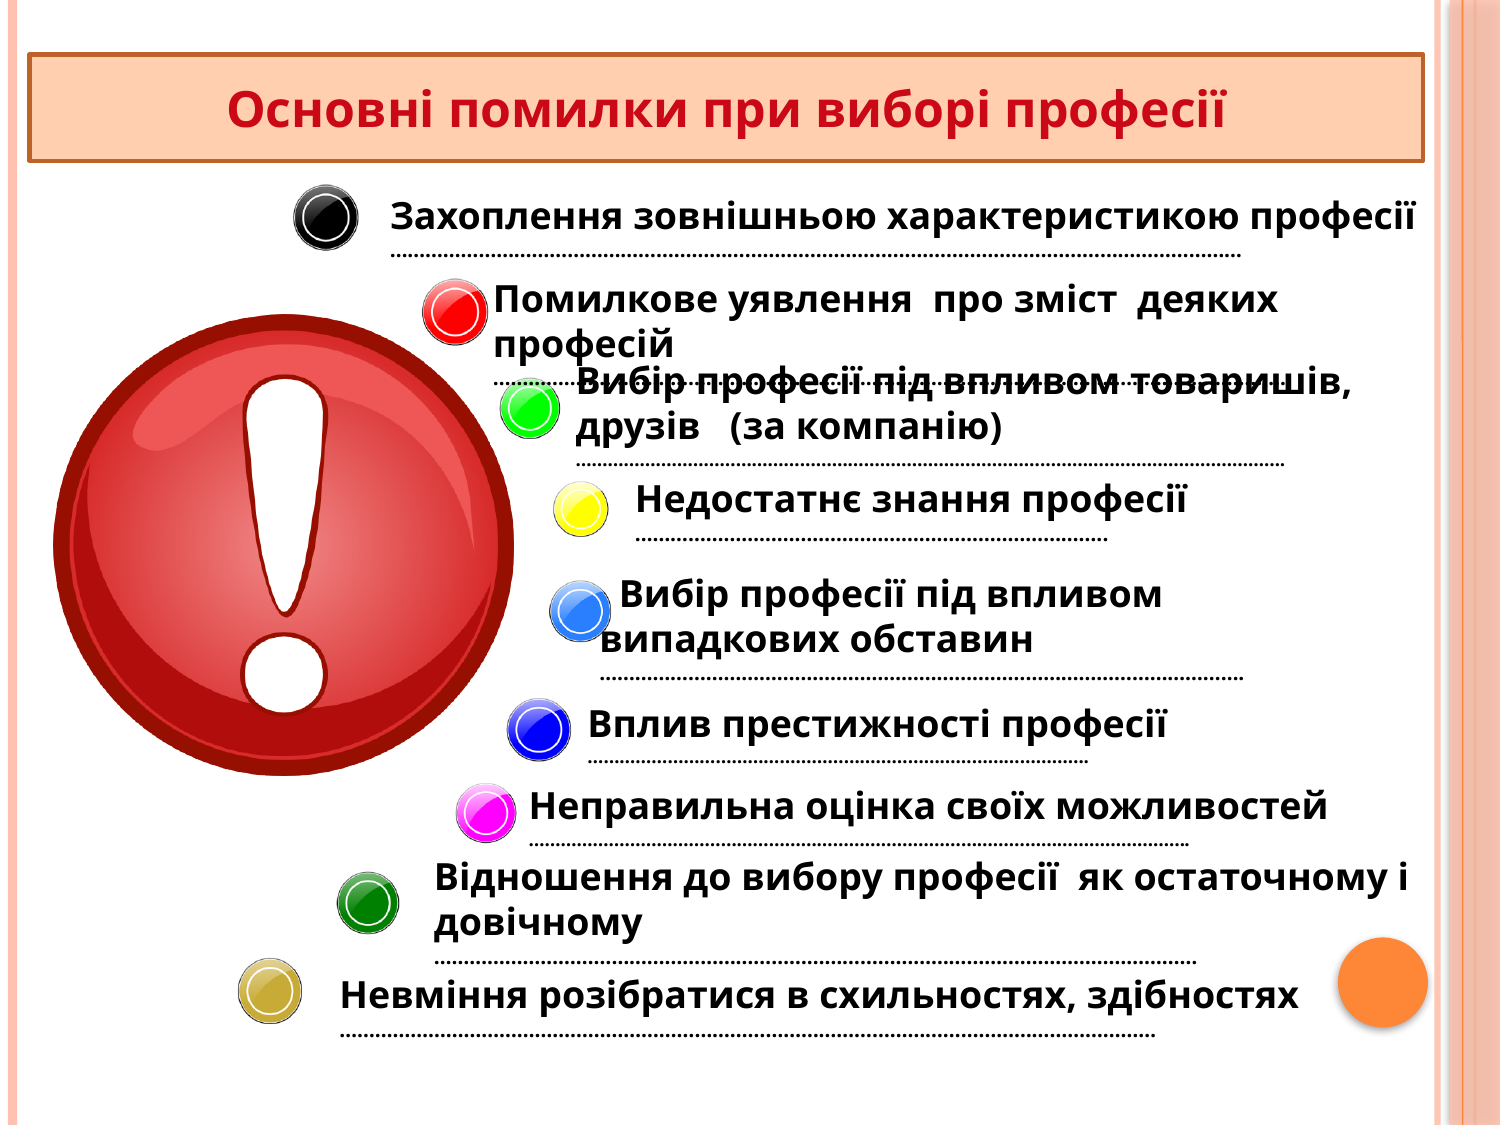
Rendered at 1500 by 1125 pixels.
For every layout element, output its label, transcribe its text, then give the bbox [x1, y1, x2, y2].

picture [52, 278, 574, 847]
text_box Вибір професії під впливом випадкових обставин ………………………………………………………………………………………………. [584, 562, 1424, 693]
picture [548, 573, 616, 646]
text_box Вибір професії під впливом товаришів, друзів (за компанію) ……………………………………………………………………………………………………………………. [560, 349, 1436, 478]
text_box Відношення до вибору професії як остаточному і довічному ………………………………………………………………………………………………………………… [419, 846, 1459, 976]
text_box Неправильна оцінка своїх можливостей ……………………………………………………………………………………………………………. [523, 775, 1436, 846]
text_box Захоплення зовнішньою характеристикою професії ……………………………………………………………………………………………………………………………… [375, 184, 1436, 270]
text_box Невміння розібратися в схильностях, здібностях ………………………………………………………………………………………………………………………… [324, 964, 1341, 1049]
picture [548, 479, 609, 539]
text_box Основні помилки при виборі професії [27, 52, 1425, 163]
text_box Помилкове уявлення про зміст деяких професій ……………………………………………………………………………………………………………………… [478, 267, 1447, 397]
text_box Недостатнє знання професії …………………………………………………………………….. [620, 468, 1211, 553]
picture [335, 869, 406, 936]
text_box Вплив престижності професії …………………………………………………………………………………. [572, 692, 1247, 775]
picture [229, 951, 302, 1024]
picture [288, 183, 365, 256]
